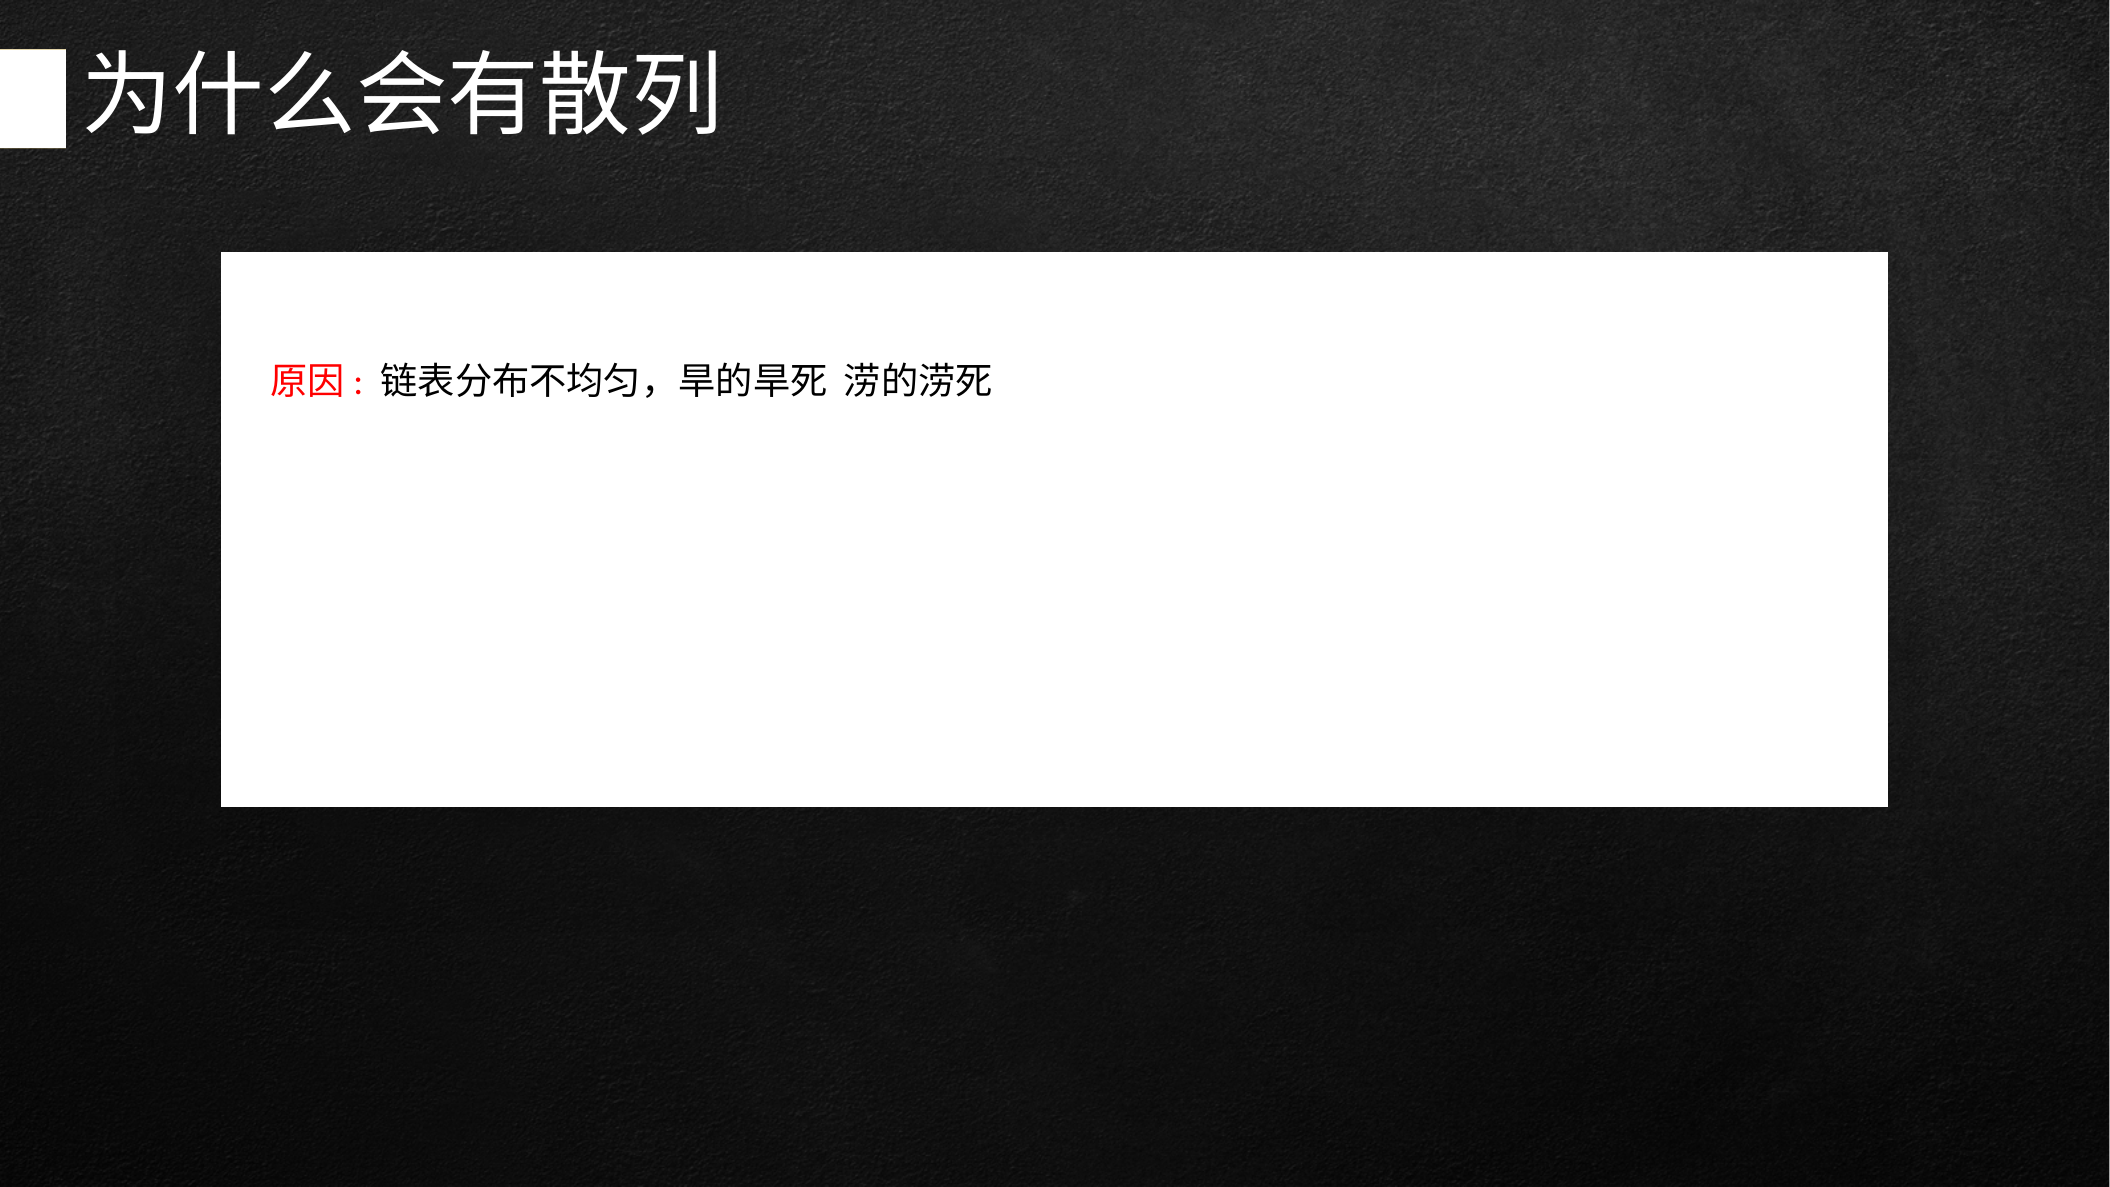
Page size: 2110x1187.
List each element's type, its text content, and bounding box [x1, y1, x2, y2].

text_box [222, 252, 1887, 807]
title 为什么会有散列 [66, 47, 2044, 149]
picture [0, 0, 2110, 1187]
